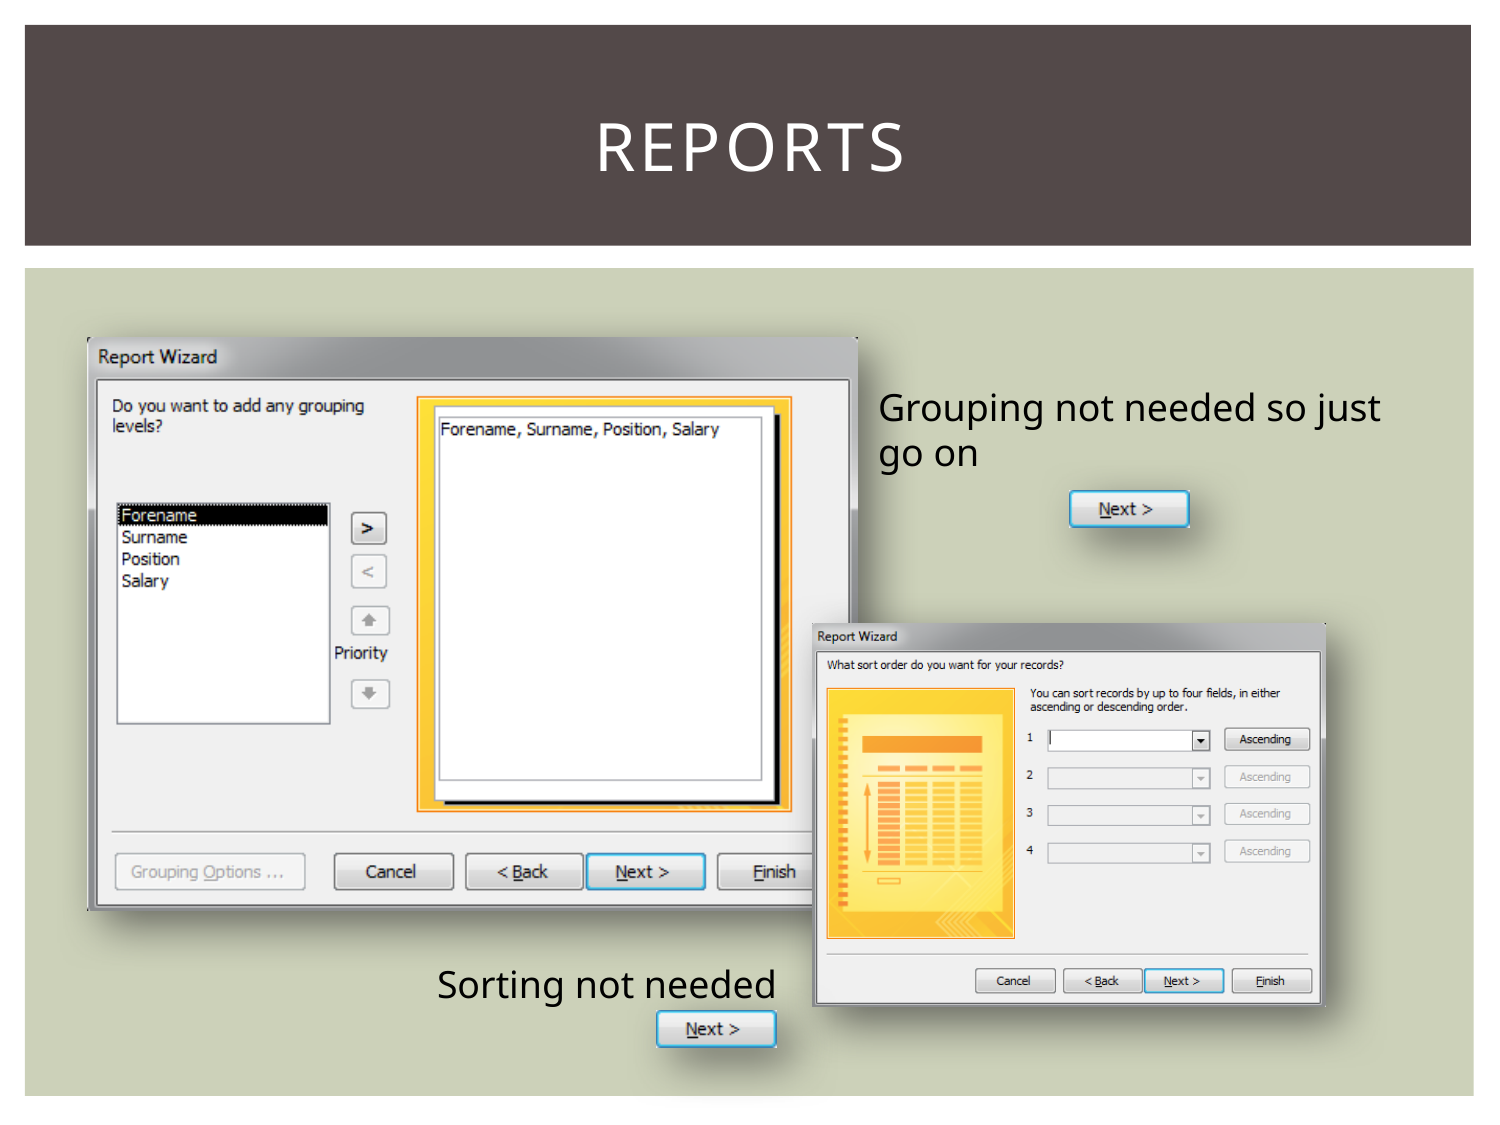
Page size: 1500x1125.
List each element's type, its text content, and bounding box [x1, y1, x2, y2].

picture [87, 337, 1326, 1008]
title Reports [62, 58, 1438, 232]
text_box Grouping not needed so just go on [863, 376, 1397, 527]
picture [656, 1009, 778, 1048]
picture [1068, 490, 1190, 529]
text_box Sorting not needed [422, 953, 793, 1059]
